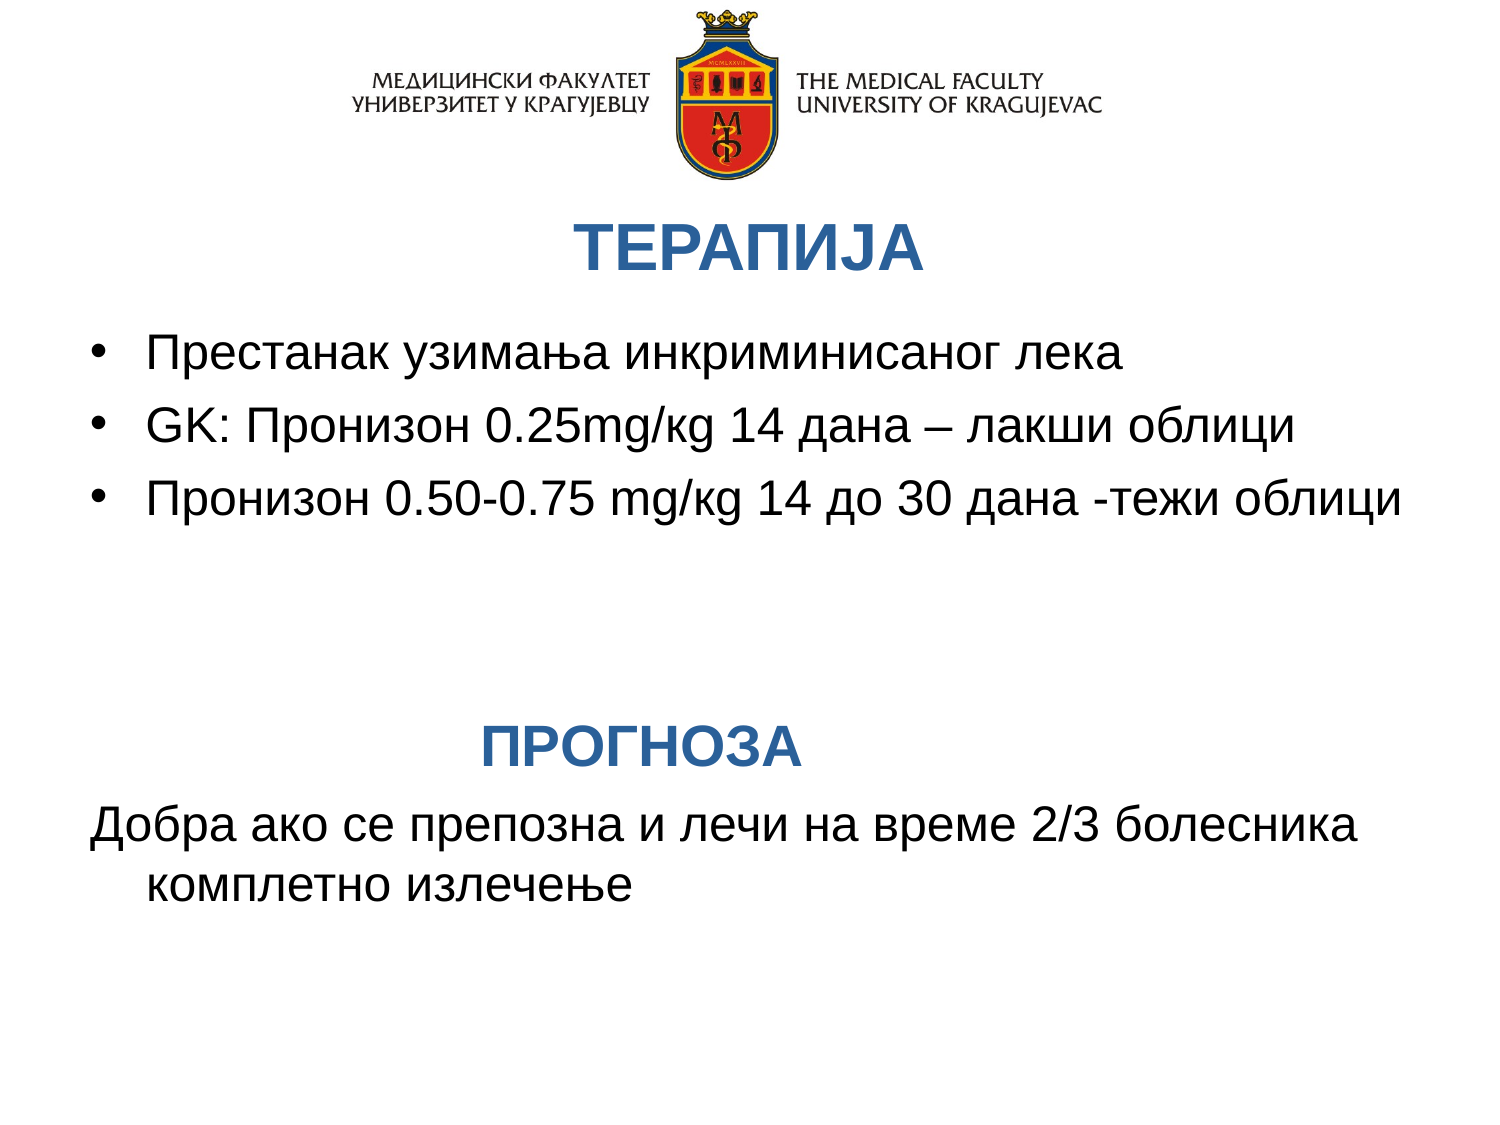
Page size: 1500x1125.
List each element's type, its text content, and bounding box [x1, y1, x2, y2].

picture [328, 0, 1125, 191]
text_box ТЕРАПИЈА [74, 199, 1425, 288]
text_box Престанак узимања инкриминисаног лека GK: Пронизон 0.25mg/кg 14 дана – лакши облици Пронизон 0.50-0.75 mg/кg 14 до 30 дана -тежи облици ПРОГНОЗА Добра ако се препозна и лечи на време 2/3 болесника комплетно излечење [74, 312, 1425, 1055]
